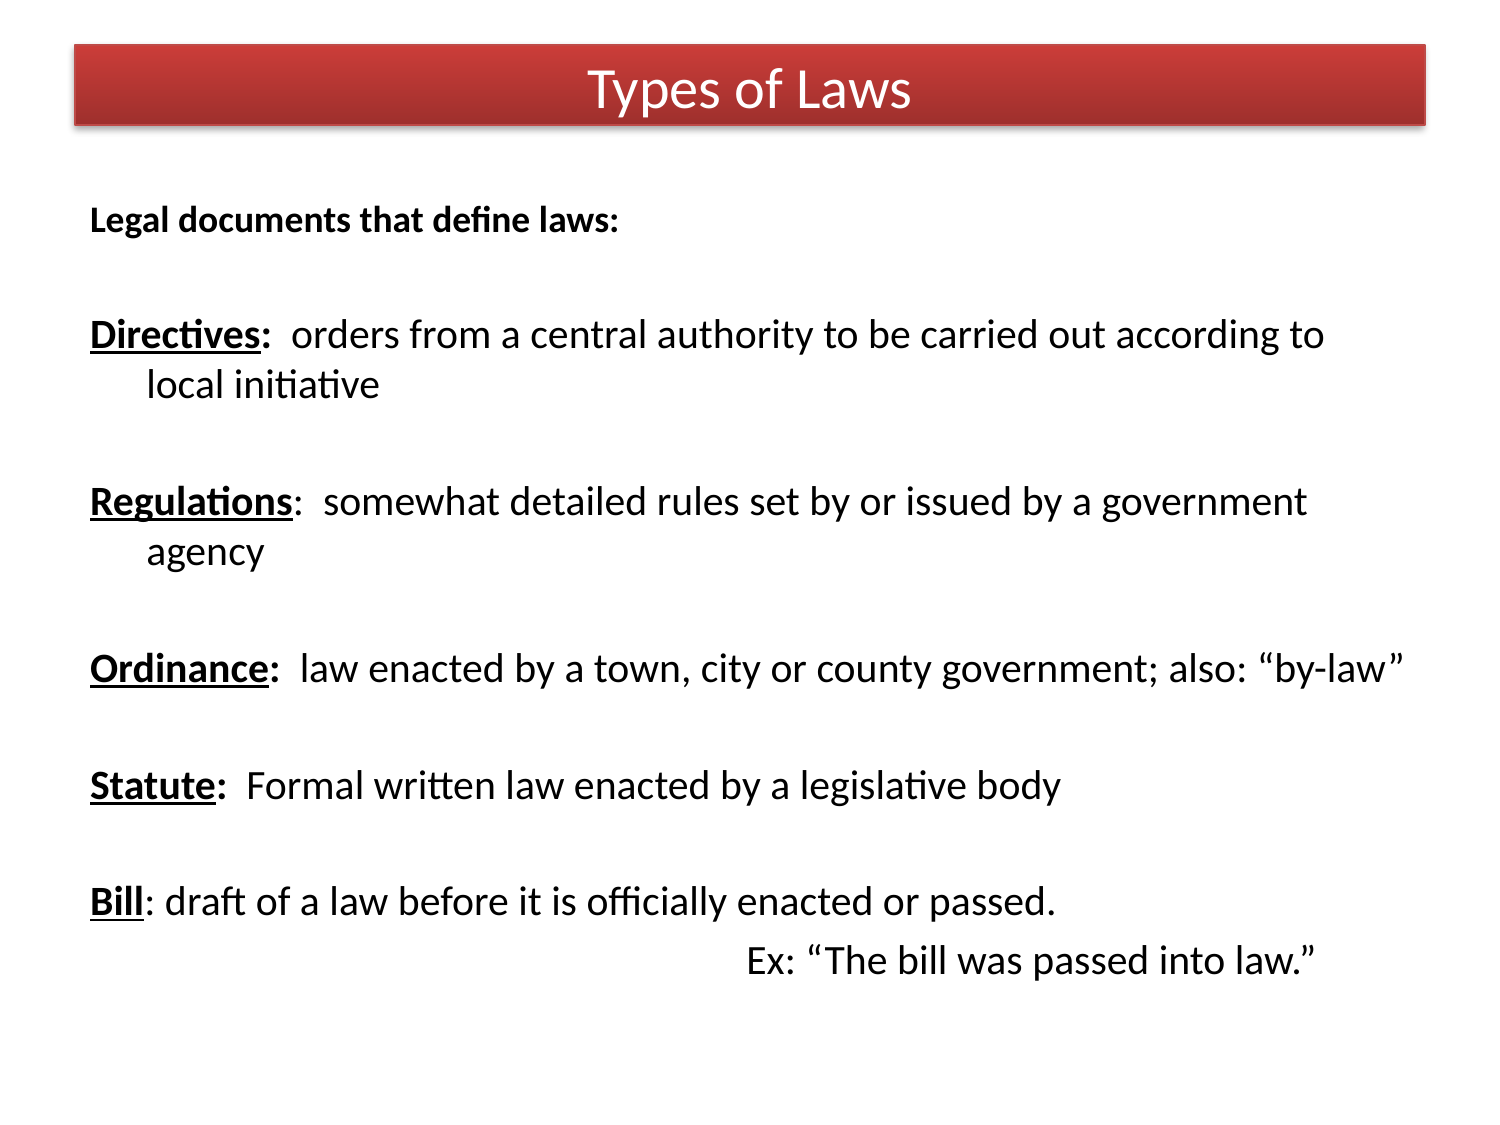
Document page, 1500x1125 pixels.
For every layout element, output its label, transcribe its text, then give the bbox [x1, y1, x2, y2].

title Types of Laws [74, 44, 1426, 126]
list Legal documents that define laws: Directives: orders from a central authority to be carried out according to local initiative Regulations: somewhat detailed rules set by or issued by a government agency Ordinance: law enacted by a town, city or county government; also: “by-law” Statute: Formal written law enacted by a legislative body Bill: draft of a law before it is officially enacted or passed. Ex: “The bill was passed into law.” [75, 187, 1425, 1005]
